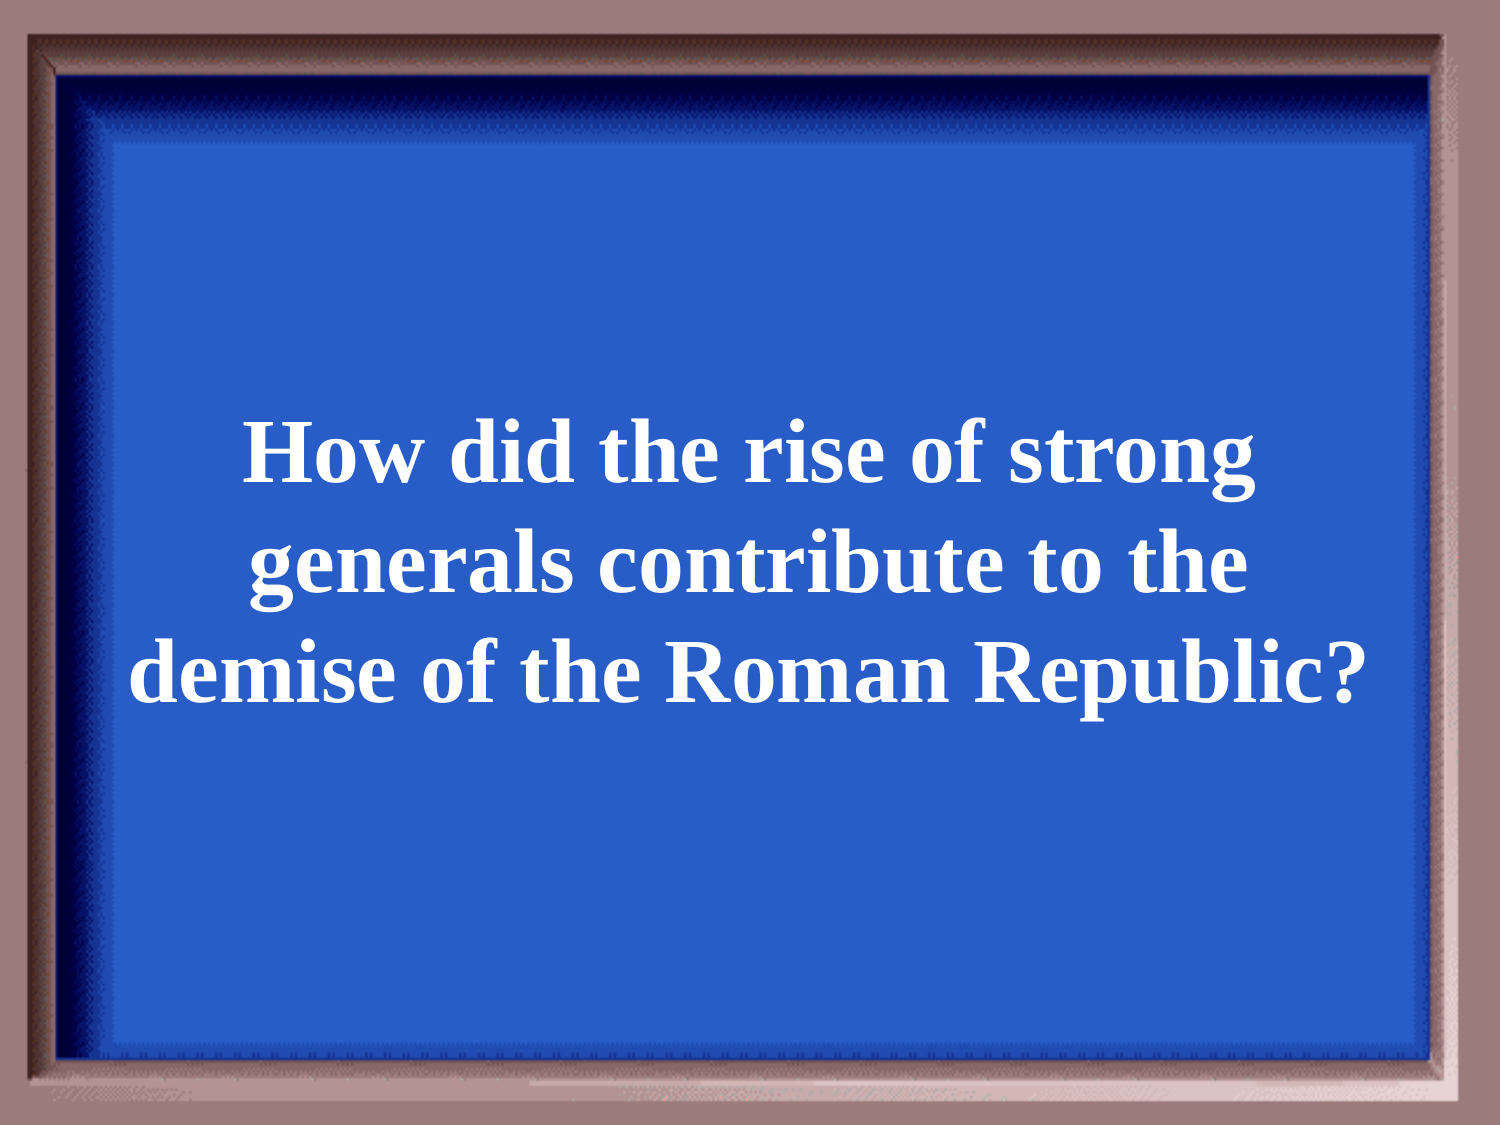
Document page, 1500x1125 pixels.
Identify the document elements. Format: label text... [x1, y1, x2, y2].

title How did the rise of strong generals contribute to the demise of the Roman Republic? [112, 462, 1388, 650]
picture [0, 0, 1500, 1125]
